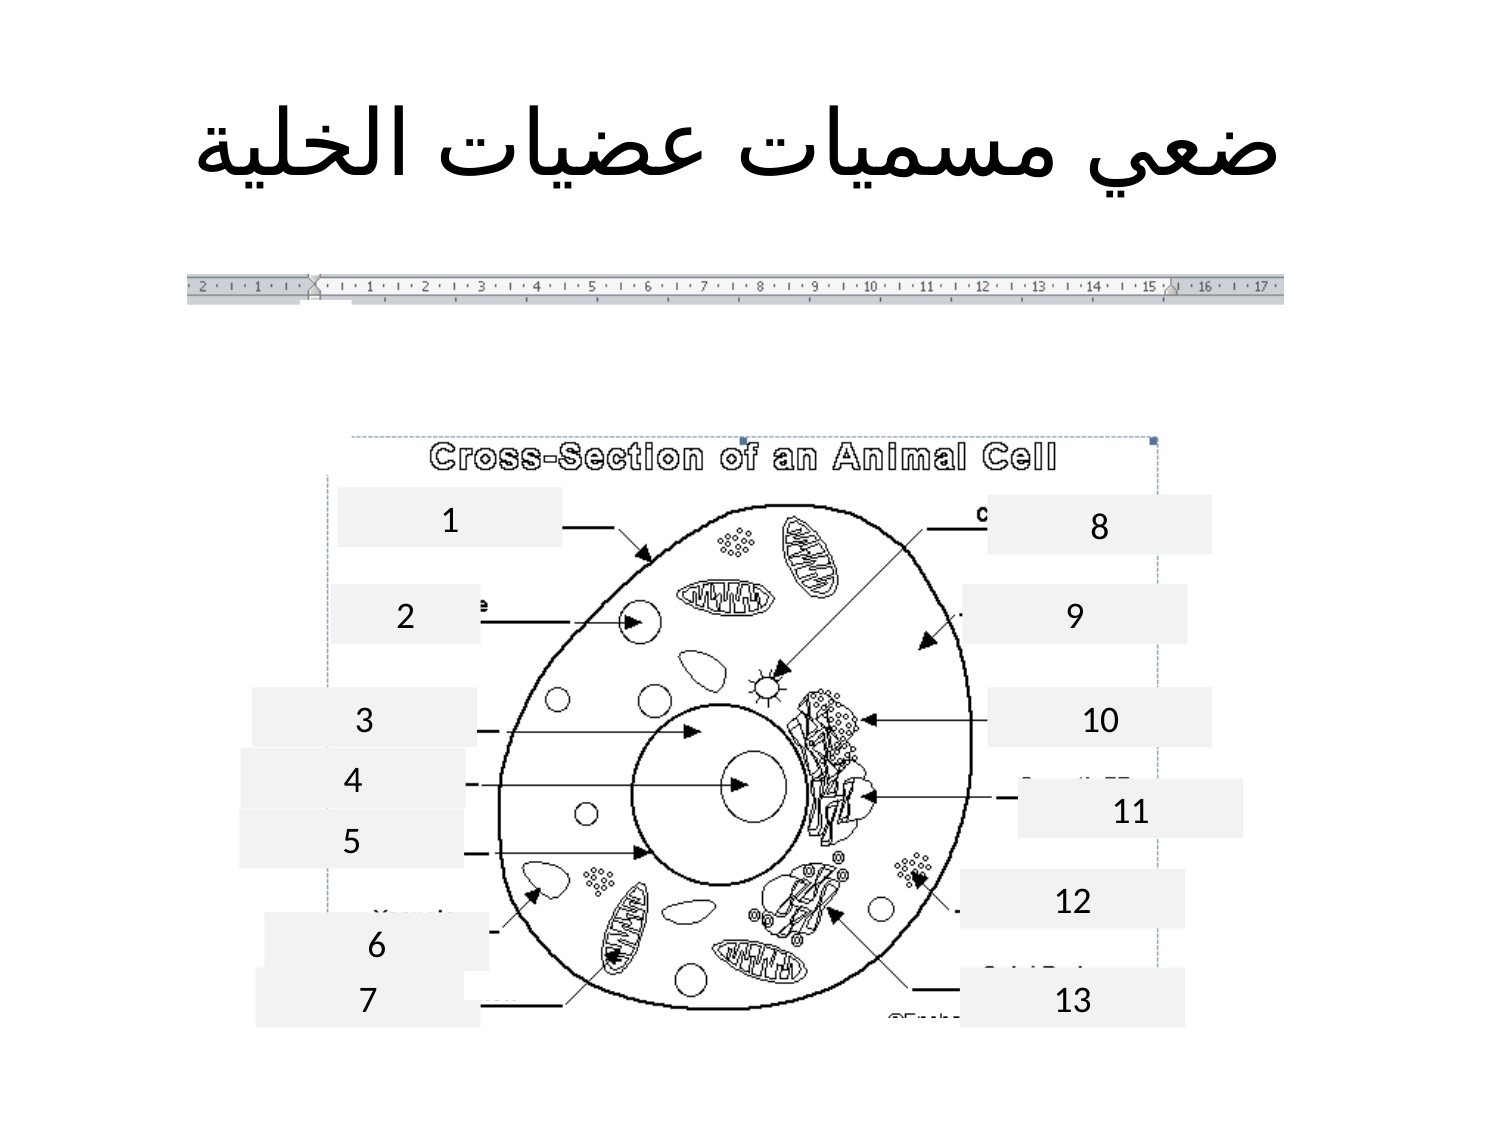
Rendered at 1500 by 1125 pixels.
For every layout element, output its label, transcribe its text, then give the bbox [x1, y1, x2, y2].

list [187, 274, 1284, 1018]
title ضعي مسميات عضيات الخلية [75, 45, 1425, 233]
